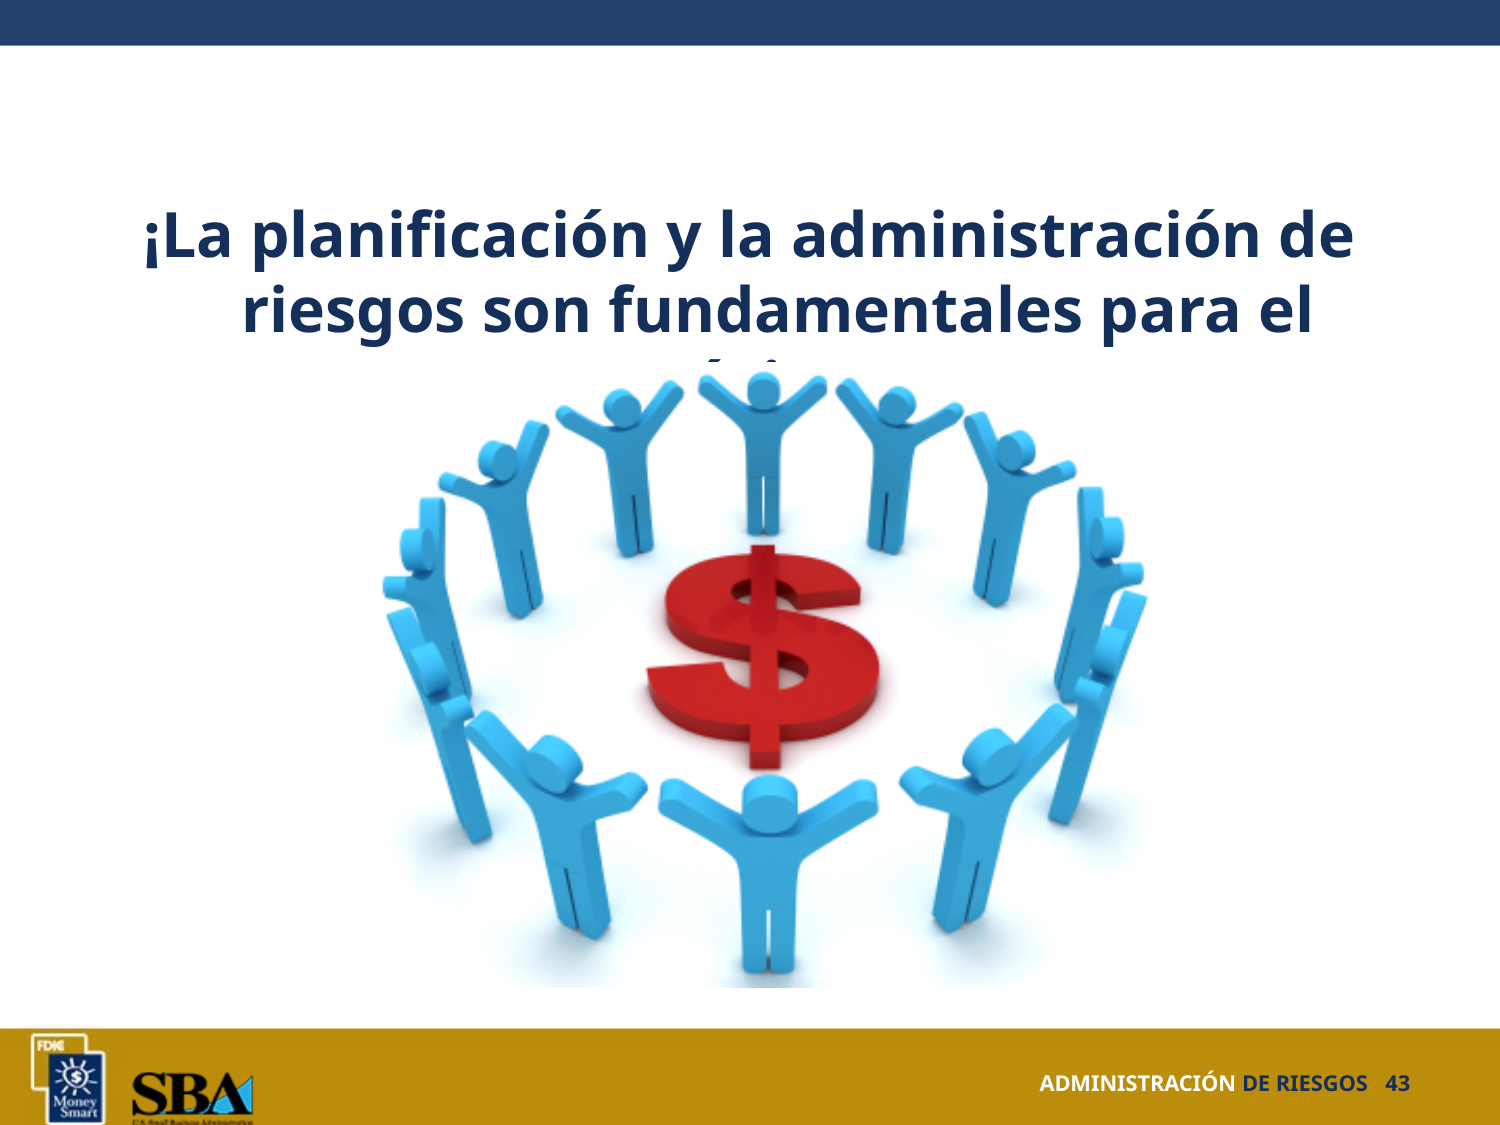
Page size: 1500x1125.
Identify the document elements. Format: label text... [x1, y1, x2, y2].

picture [0, 0, 1500, 1125]
list ¡La planificación y la administración de riesgos son fundamentales para el éxito! [74, 87, 1426, 788]
